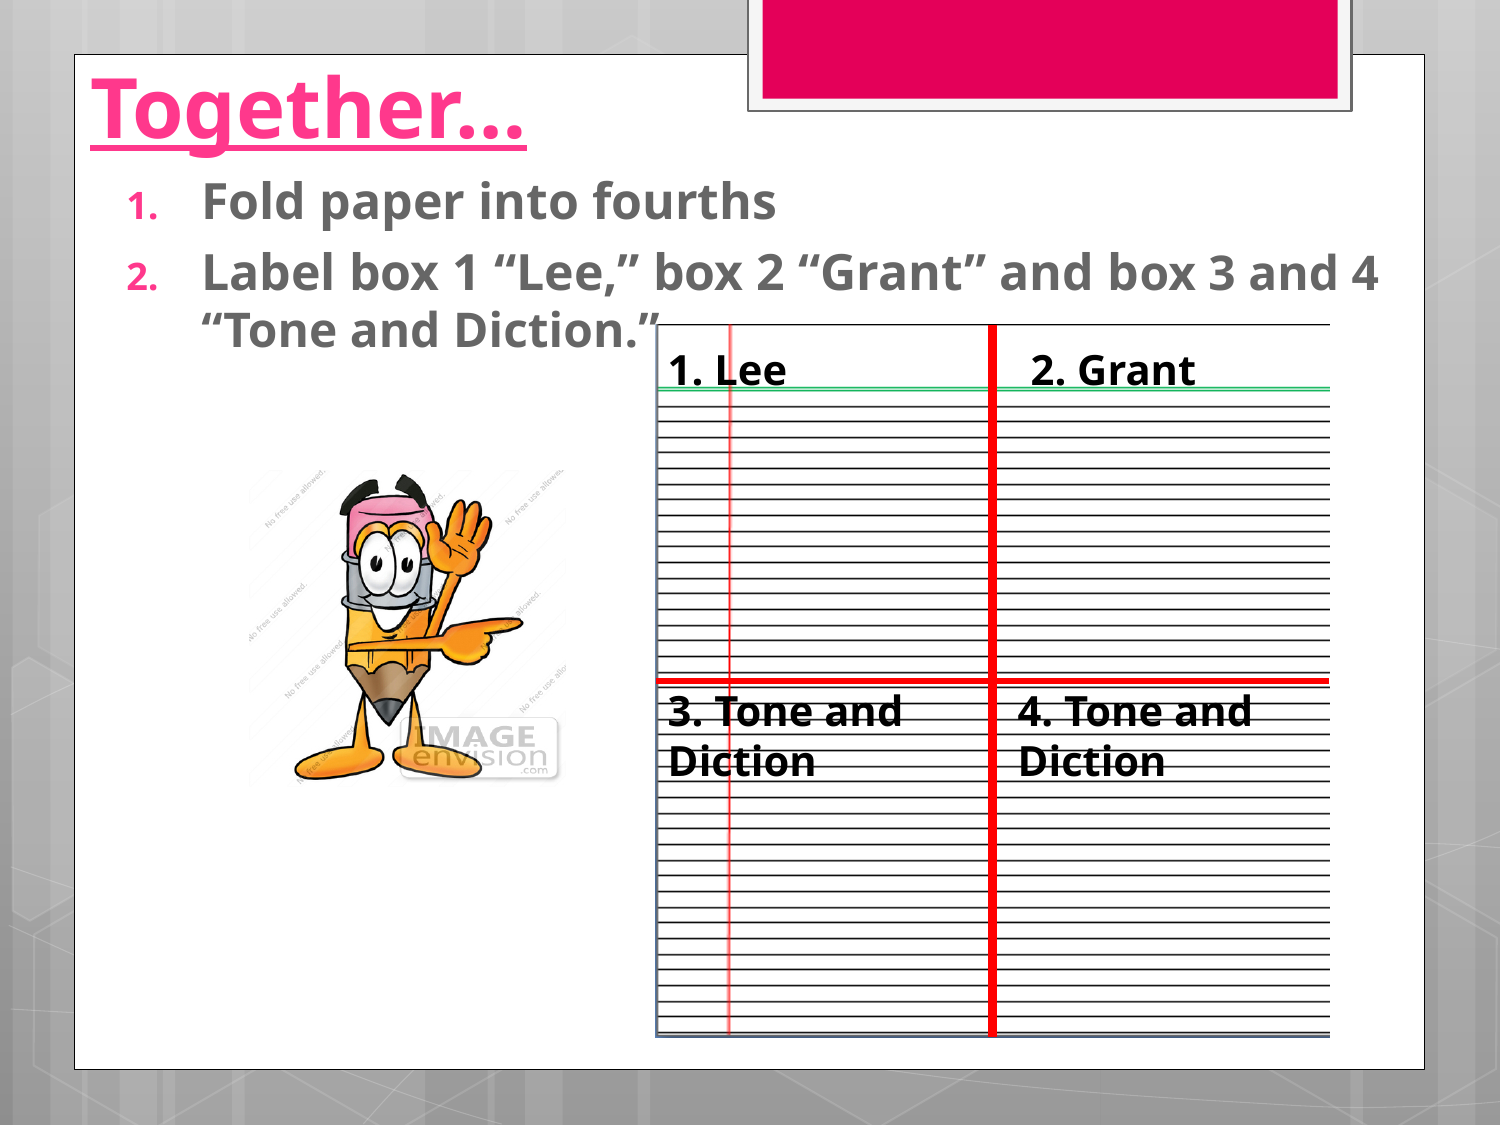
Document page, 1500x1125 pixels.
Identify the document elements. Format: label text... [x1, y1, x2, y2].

picture [249, 470, 566, 787]
title Together… [75, 0, 1228, 163]
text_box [652, 324, 1330, 1038]
list Fold paper into fourths Label box 1 “Lee,” box 2 “Grant” and box 3 and 4 “Tone and Diction.” [99, 162, 1413, 739]
